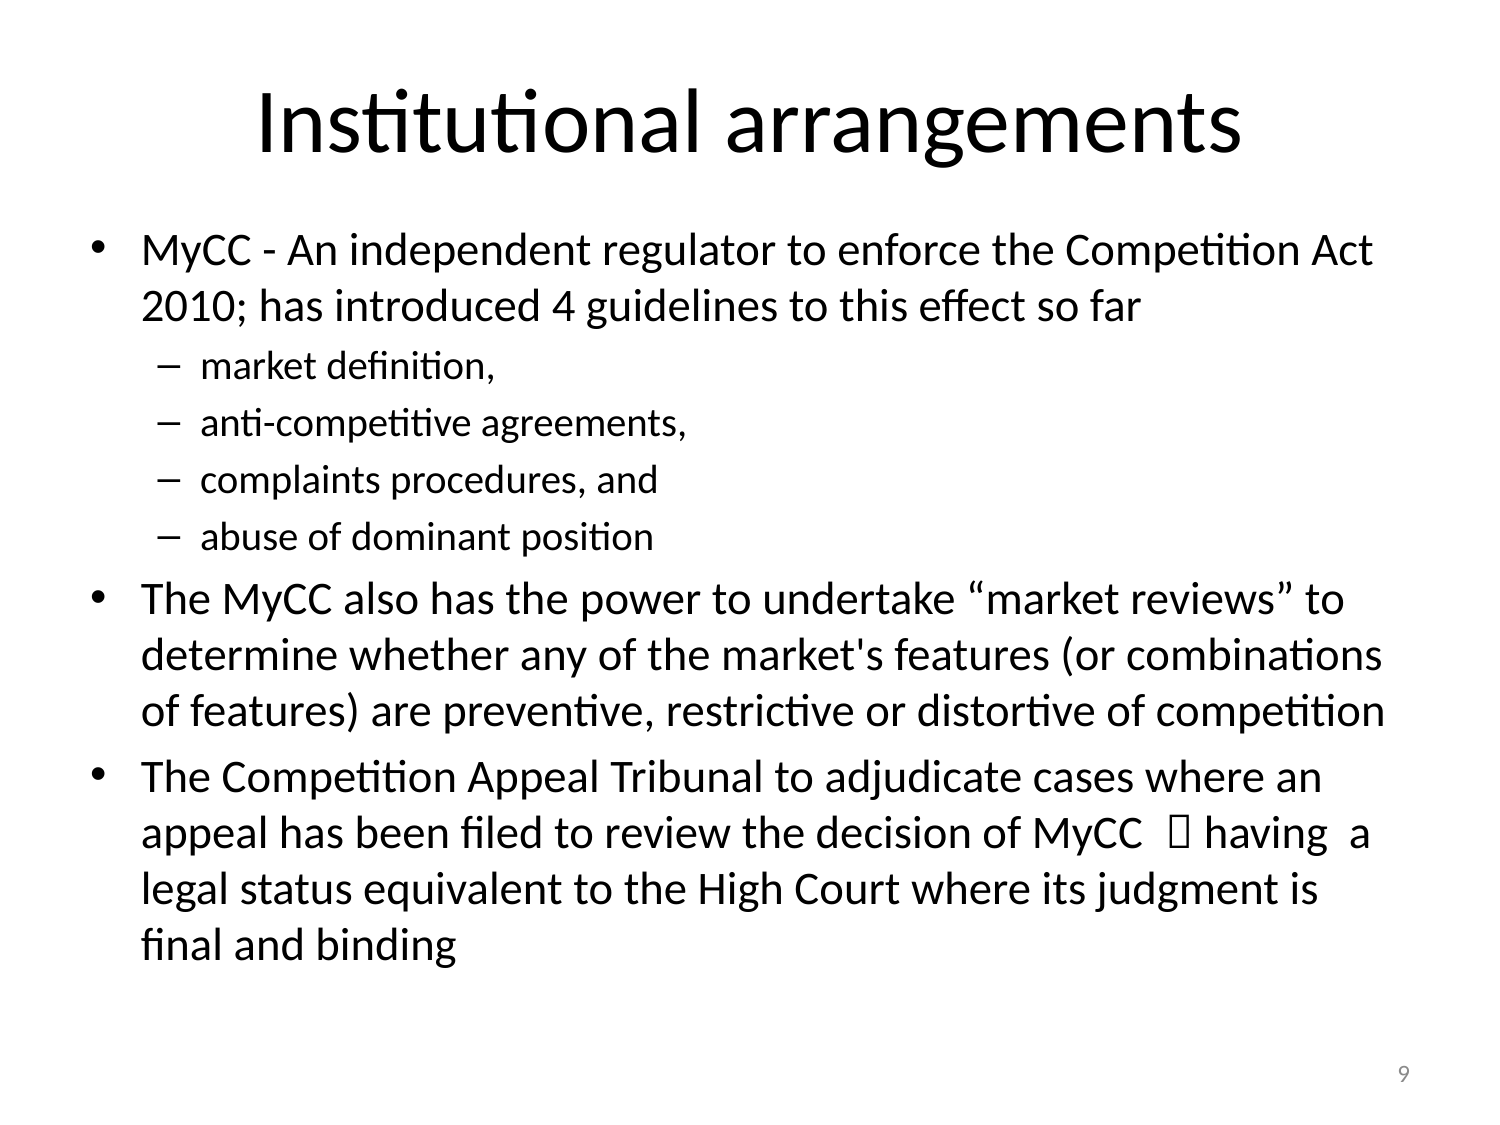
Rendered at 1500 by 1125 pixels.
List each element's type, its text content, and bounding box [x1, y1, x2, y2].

title Institutional arrangements [75, 45, 1425, 188]
list MyCC - An independent regulator to enforce the Competition Act 2010; has introduced 4 guidelines to this effect so far market definition, anti-competitive agreements, complaints procedures, and abuse of dominant position The MyCC also has the power to undertake “market reviews” to determine whether any of the market's features (or combinations of features) are preventive, restrictive or distortive of competition The Competition Appeal Tribunal to adjudicate cases where an appeal has been filed to review the decision of MyCC  having a legal status equivalent to the High Court where its judgment is final and binding [75, 210, 1425, 1032]
slide_number 9 [1074, 1042, 1425, 1103]
